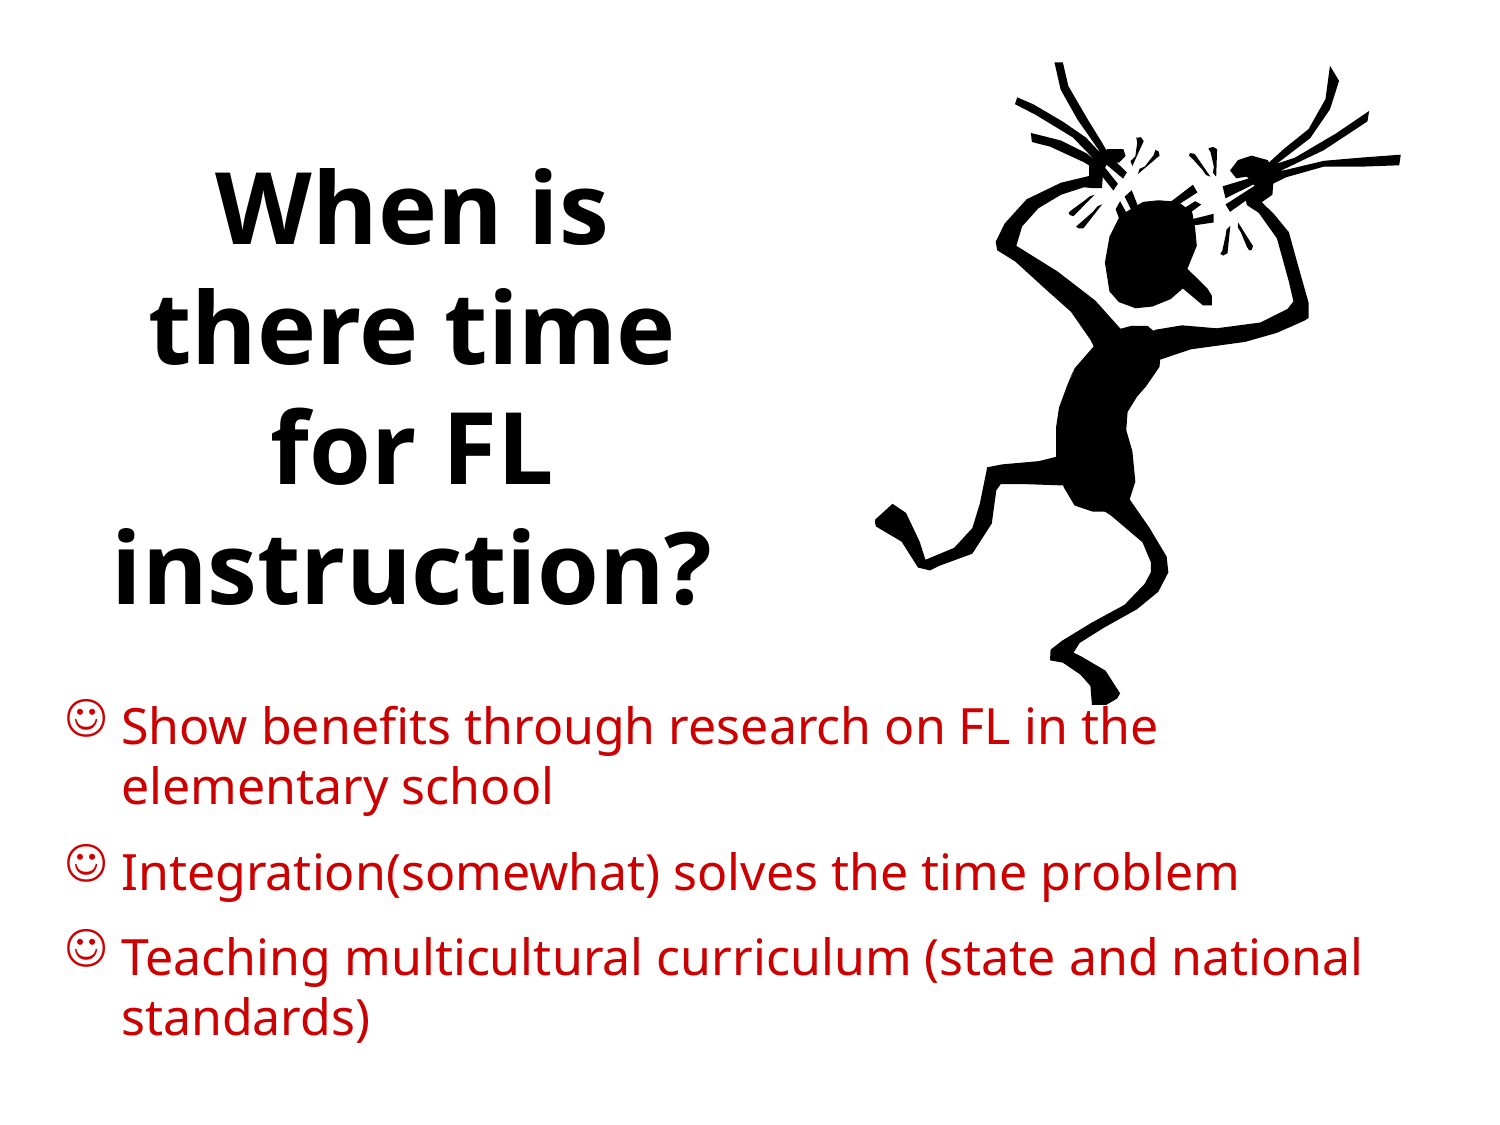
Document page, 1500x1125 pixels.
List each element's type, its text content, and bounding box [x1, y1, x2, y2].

picture [874, 62, 1401, 705]
text_box When is there time for FL instruction? [87, 137, 738, 632]
list Show benefits through research on FL in the elementary school Integration(somewhat) solves the time problem Teaching multicultural curriculum (state and national standards) [49, 687, 1438, 1125]
